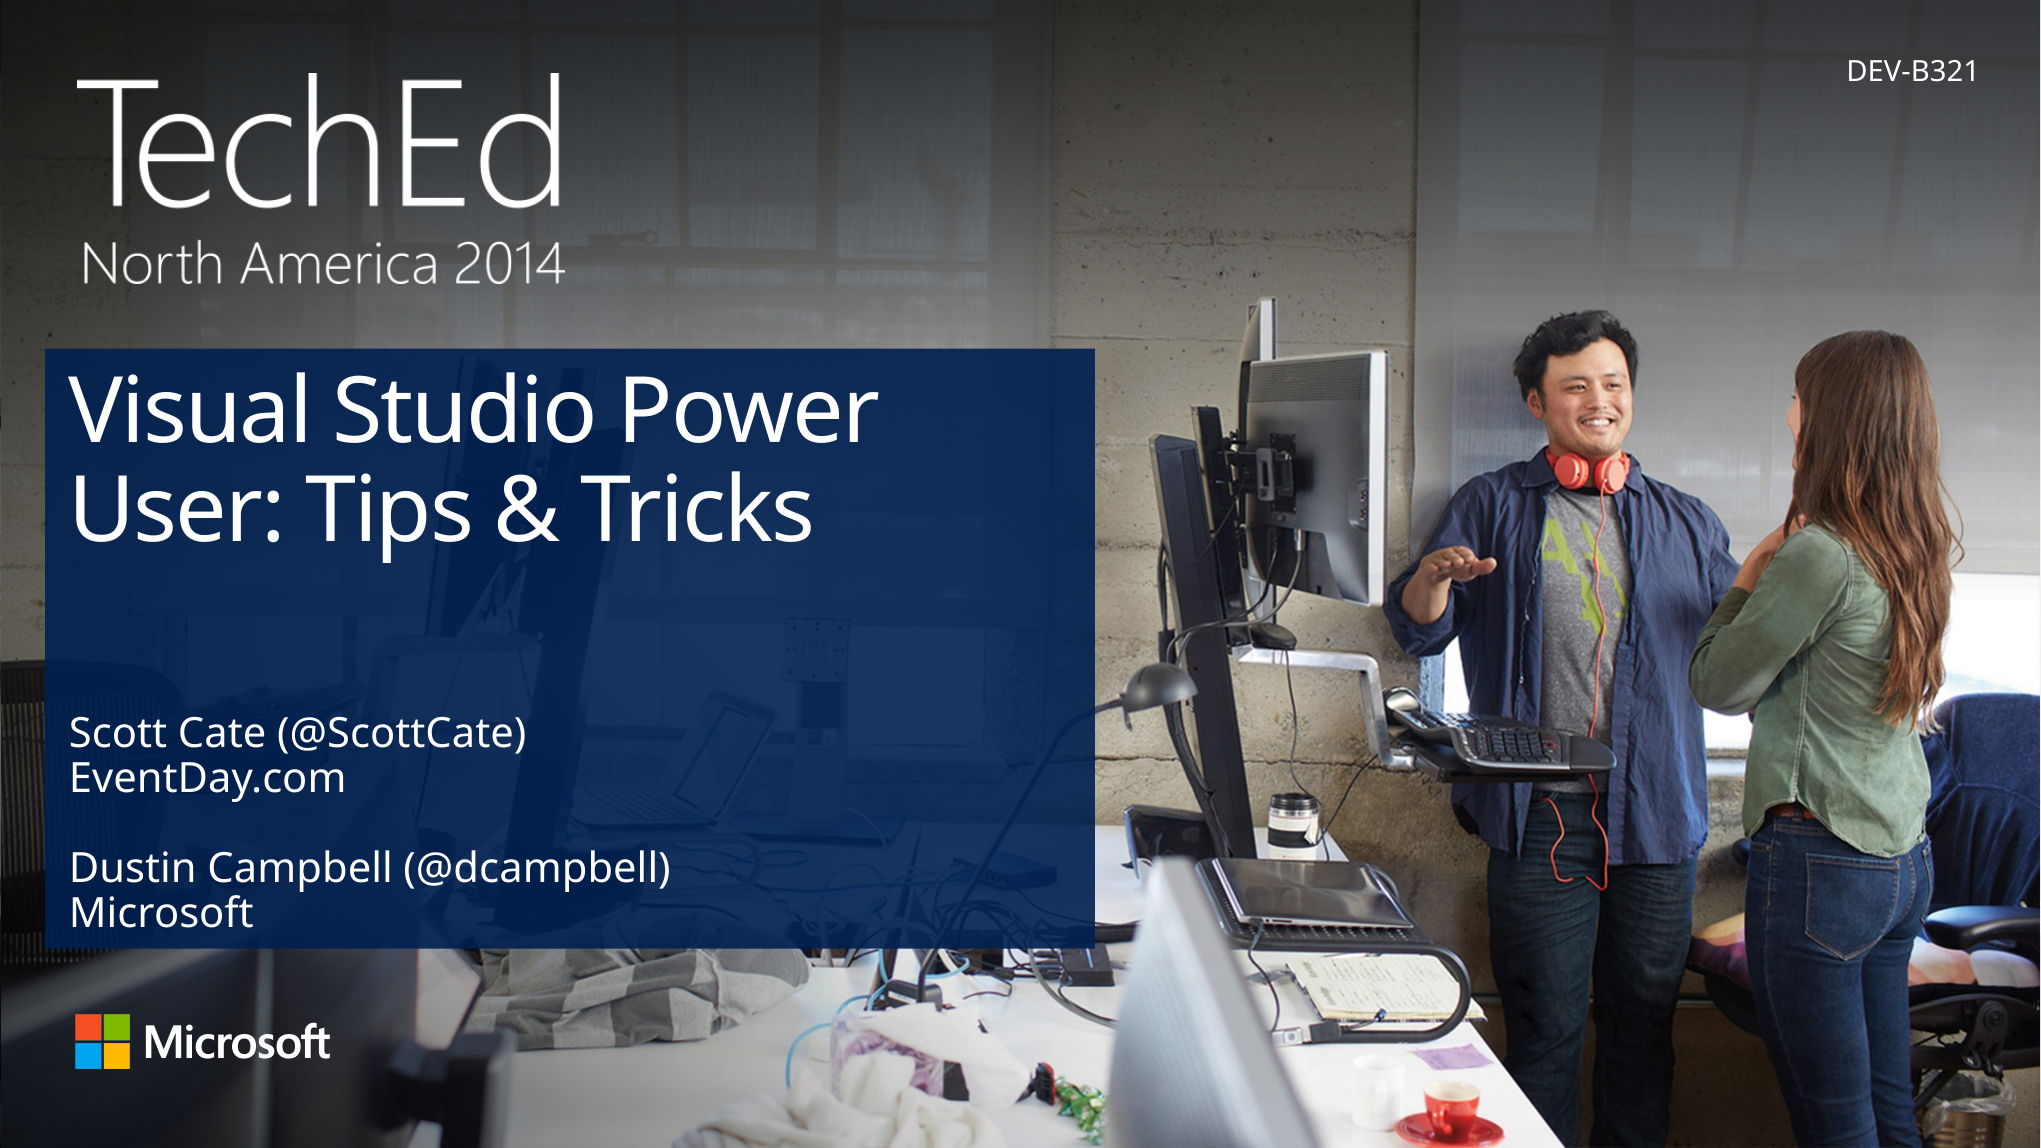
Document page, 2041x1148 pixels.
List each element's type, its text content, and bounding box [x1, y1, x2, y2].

text_box DEV-B321 [1695, 48, 1995, 111]
picture [0, 0, 2041, 1148]
list Scott Cate (@ScottCate) EventDay.com Dustin Campbell (@dcampbell) Microsoft [45, 693, 1096, 949]
title Visual Studio Power User: Tips & Tricks [44, 348, 1095, 694]
